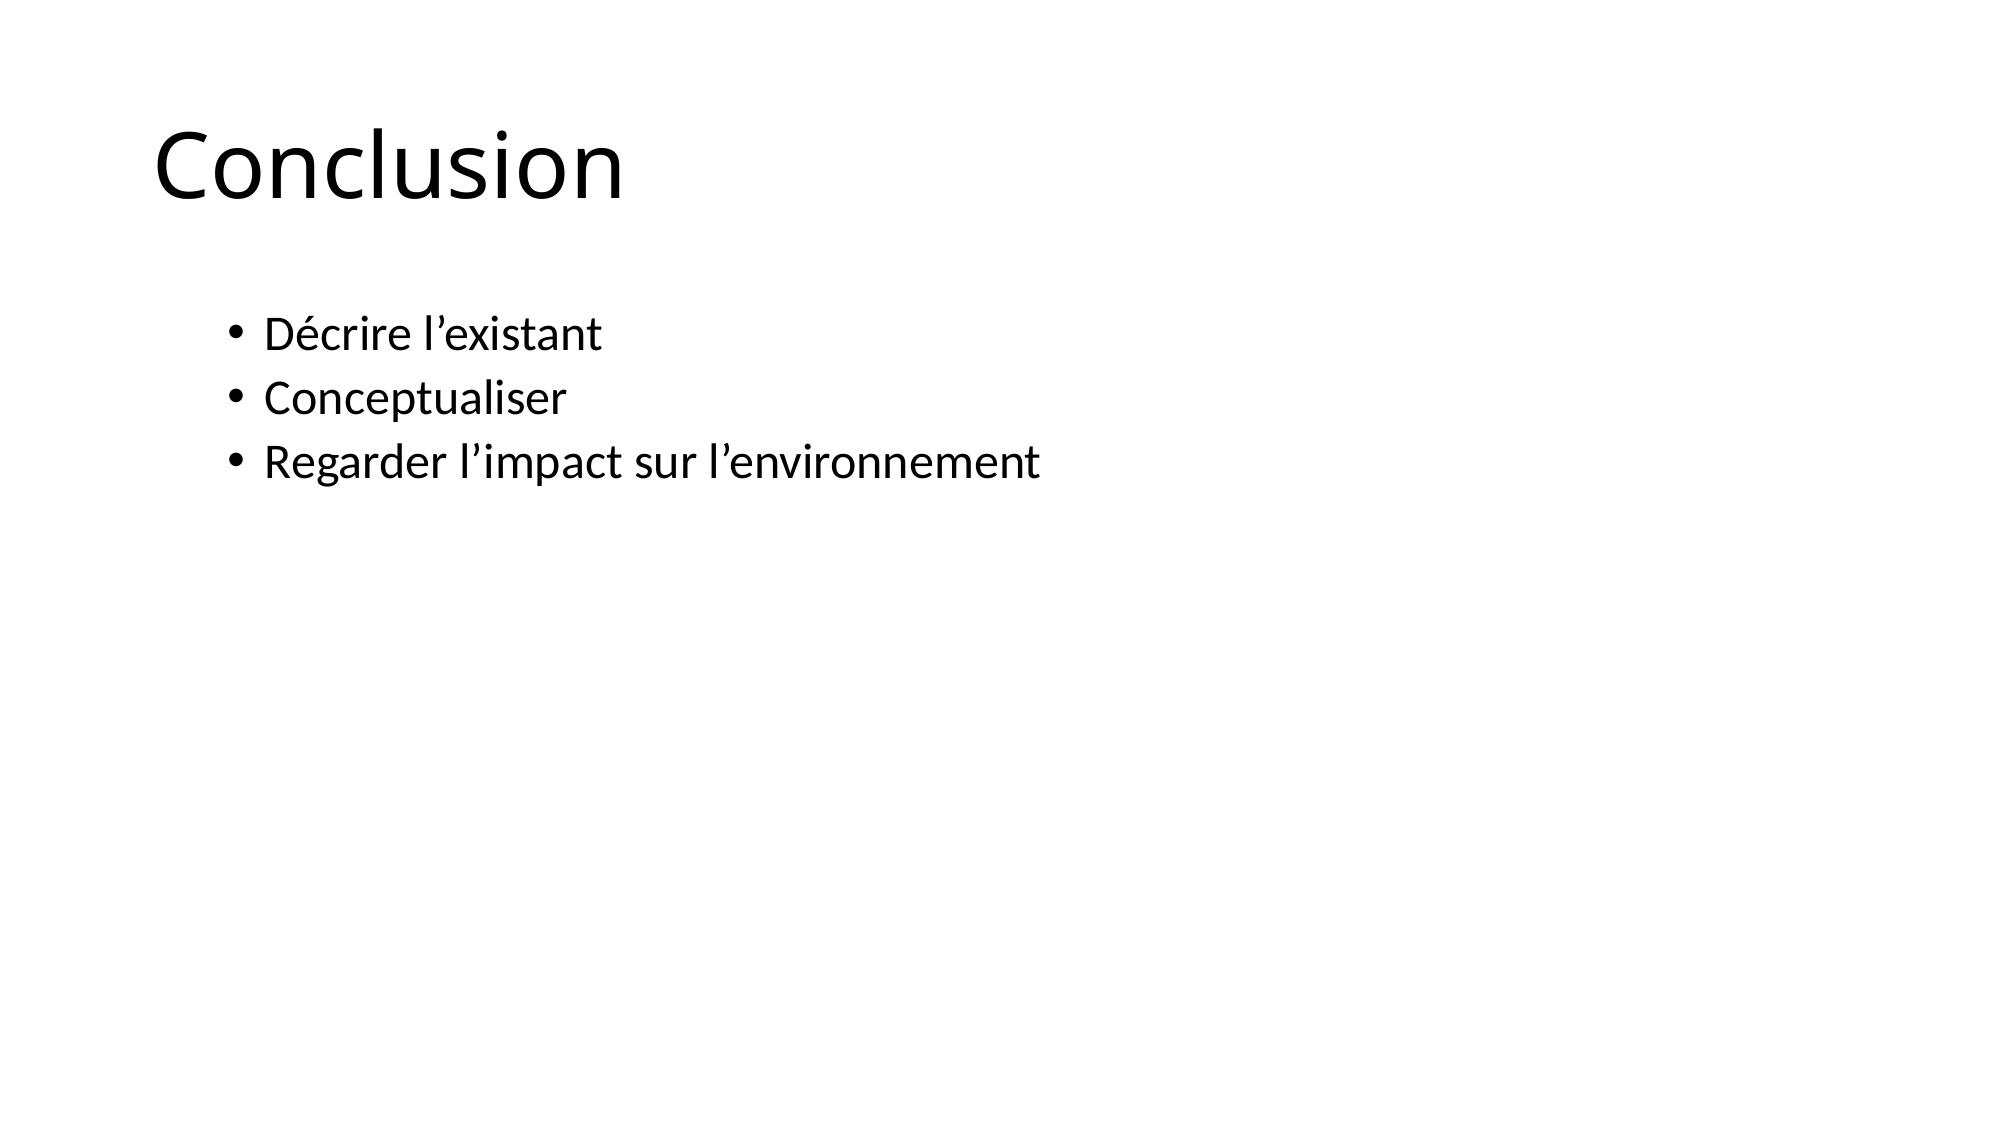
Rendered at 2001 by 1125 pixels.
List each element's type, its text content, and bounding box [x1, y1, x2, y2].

list Décrire l’existant Conceptualiser Regarder l’impact sur l’environnement [137, 299, 1863, 1014]
title Conclusion [137, 59, 1863, 278]
